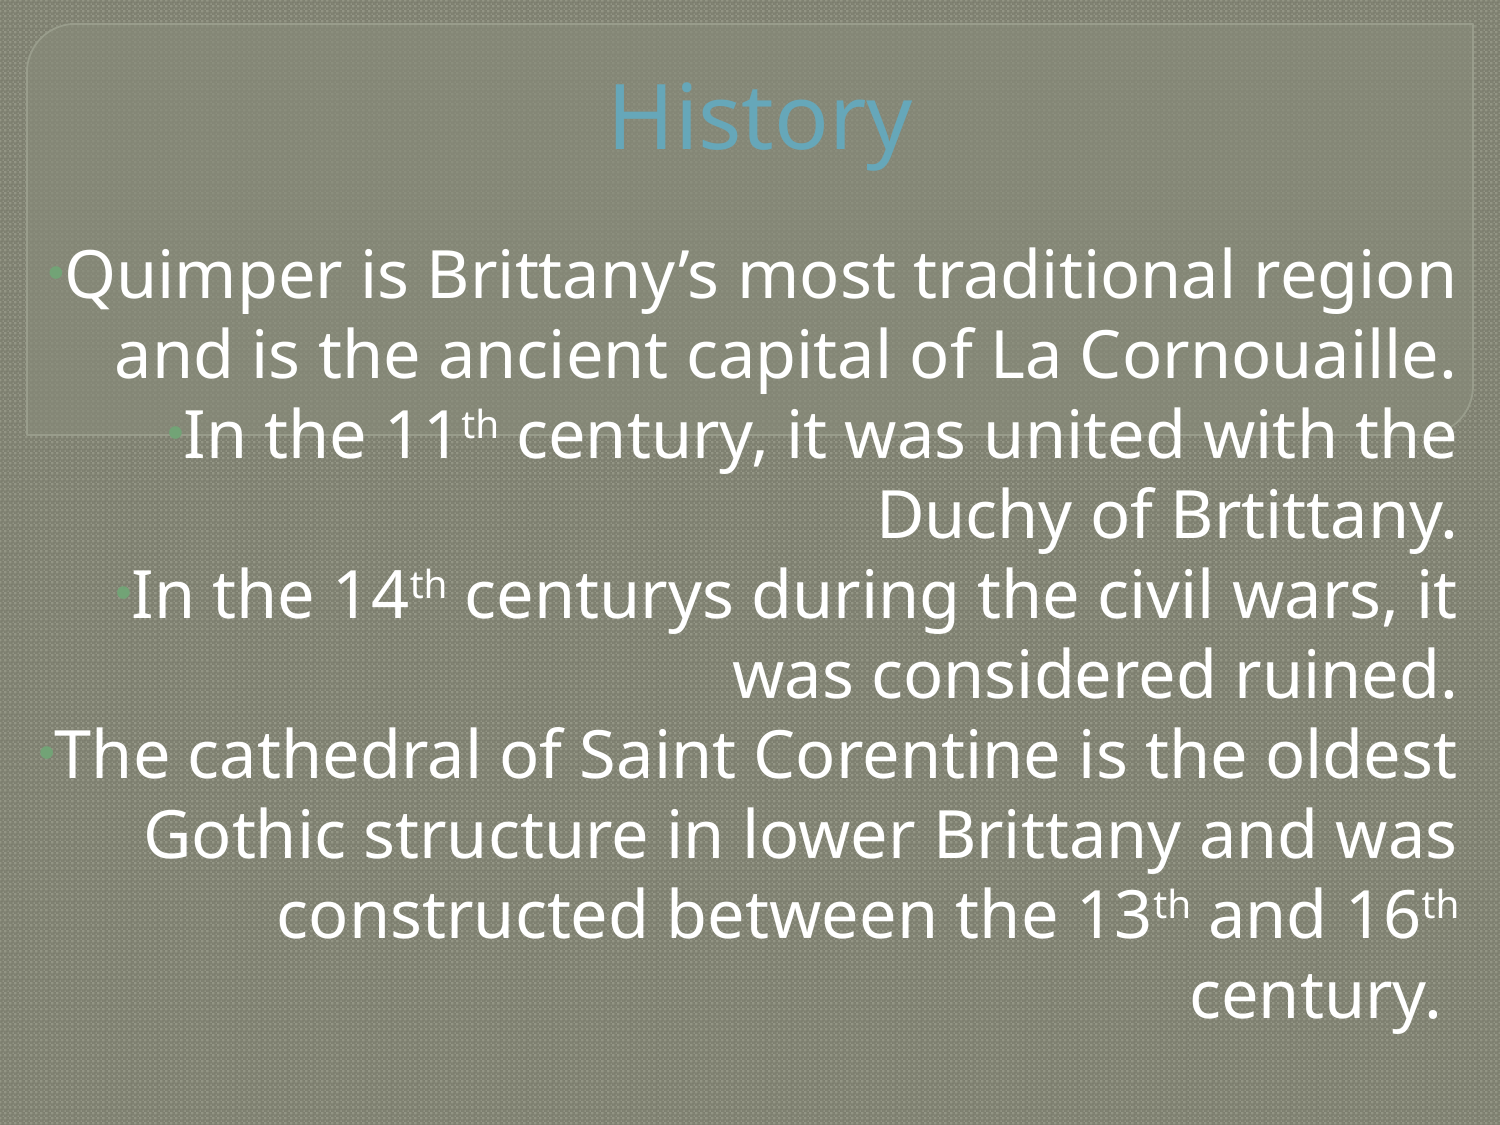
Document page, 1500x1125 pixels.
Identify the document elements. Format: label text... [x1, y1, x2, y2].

title History [412, 50, 952, 175]
subtitle Quimper is Brittany’s most traditional region and is the ancient capital of La Cornouaille. In the 11th century, it was united with the Duchy of Brtittany. In the 14th centurys during the civil wars, it was considered ruined. The cathedral of Saint Corentine is the oldest Gothic structure in lower Brittany and was constructed between the 13th and 16th century. [0, 224, 1500, 1125]
